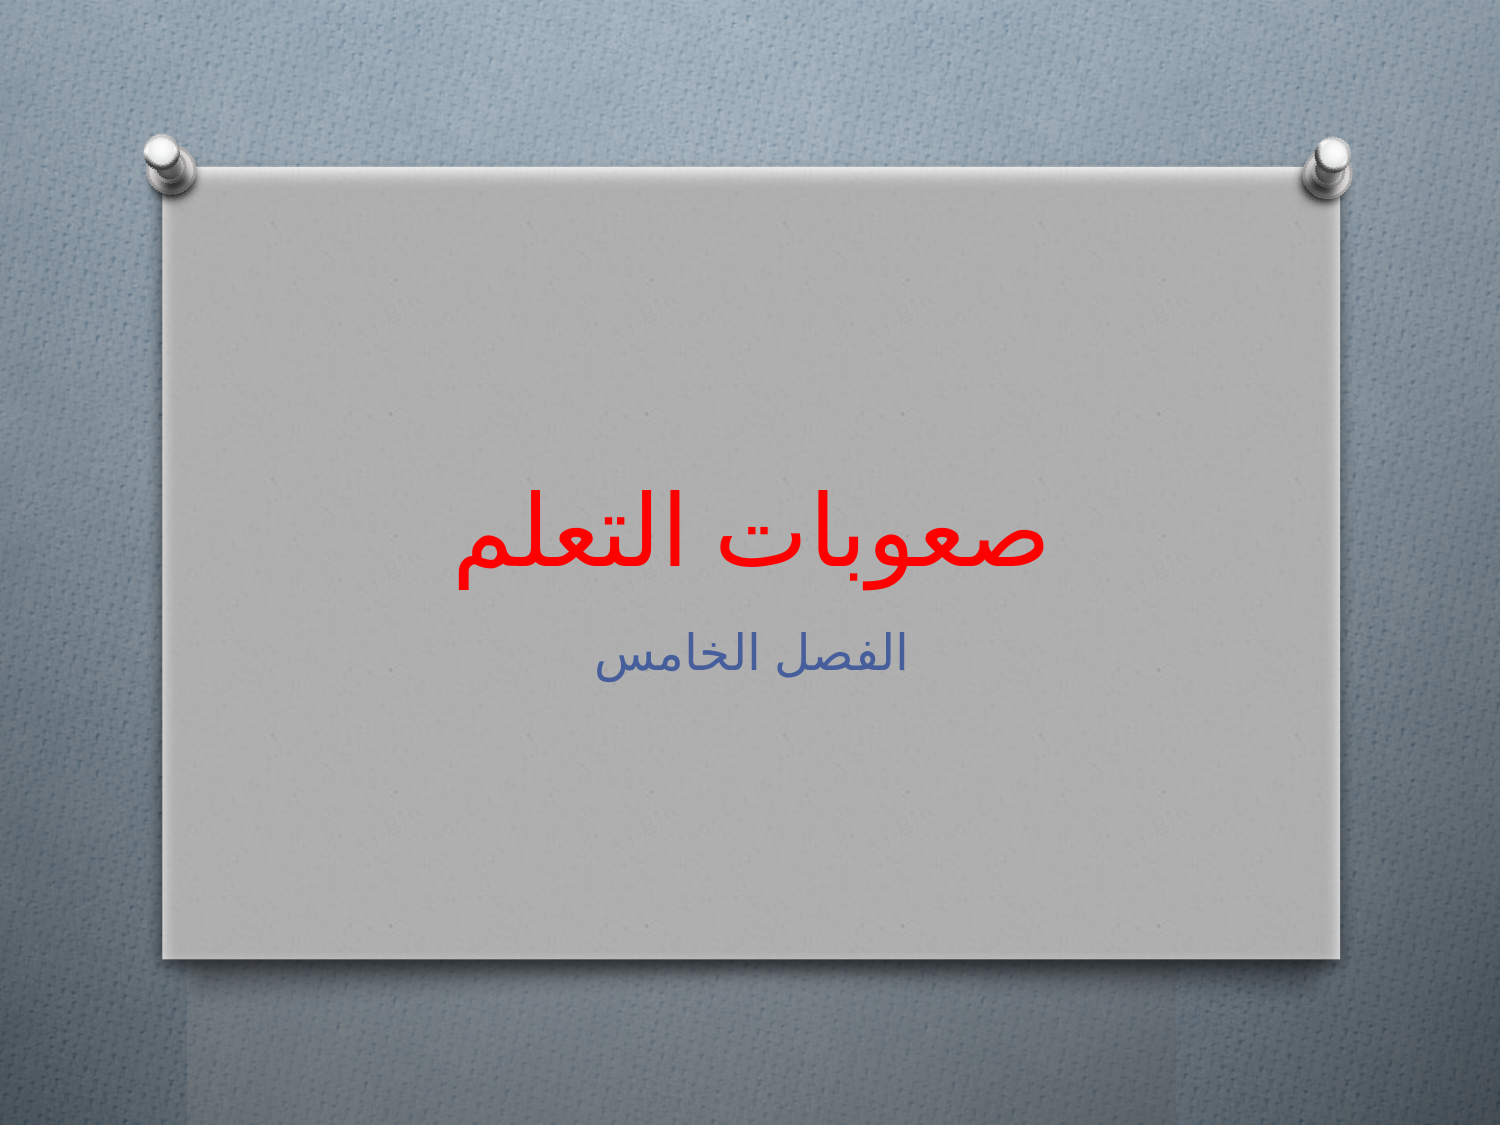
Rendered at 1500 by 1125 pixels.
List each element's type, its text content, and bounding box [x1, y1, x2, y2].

subtitle الفصل الخامس [283, 612, 1221, 863]
picture [1274, 109, 1396, 230]
picture [112, 100, 235, 224]
title صعوبات التعلم [283, 294, 1223, 595]
